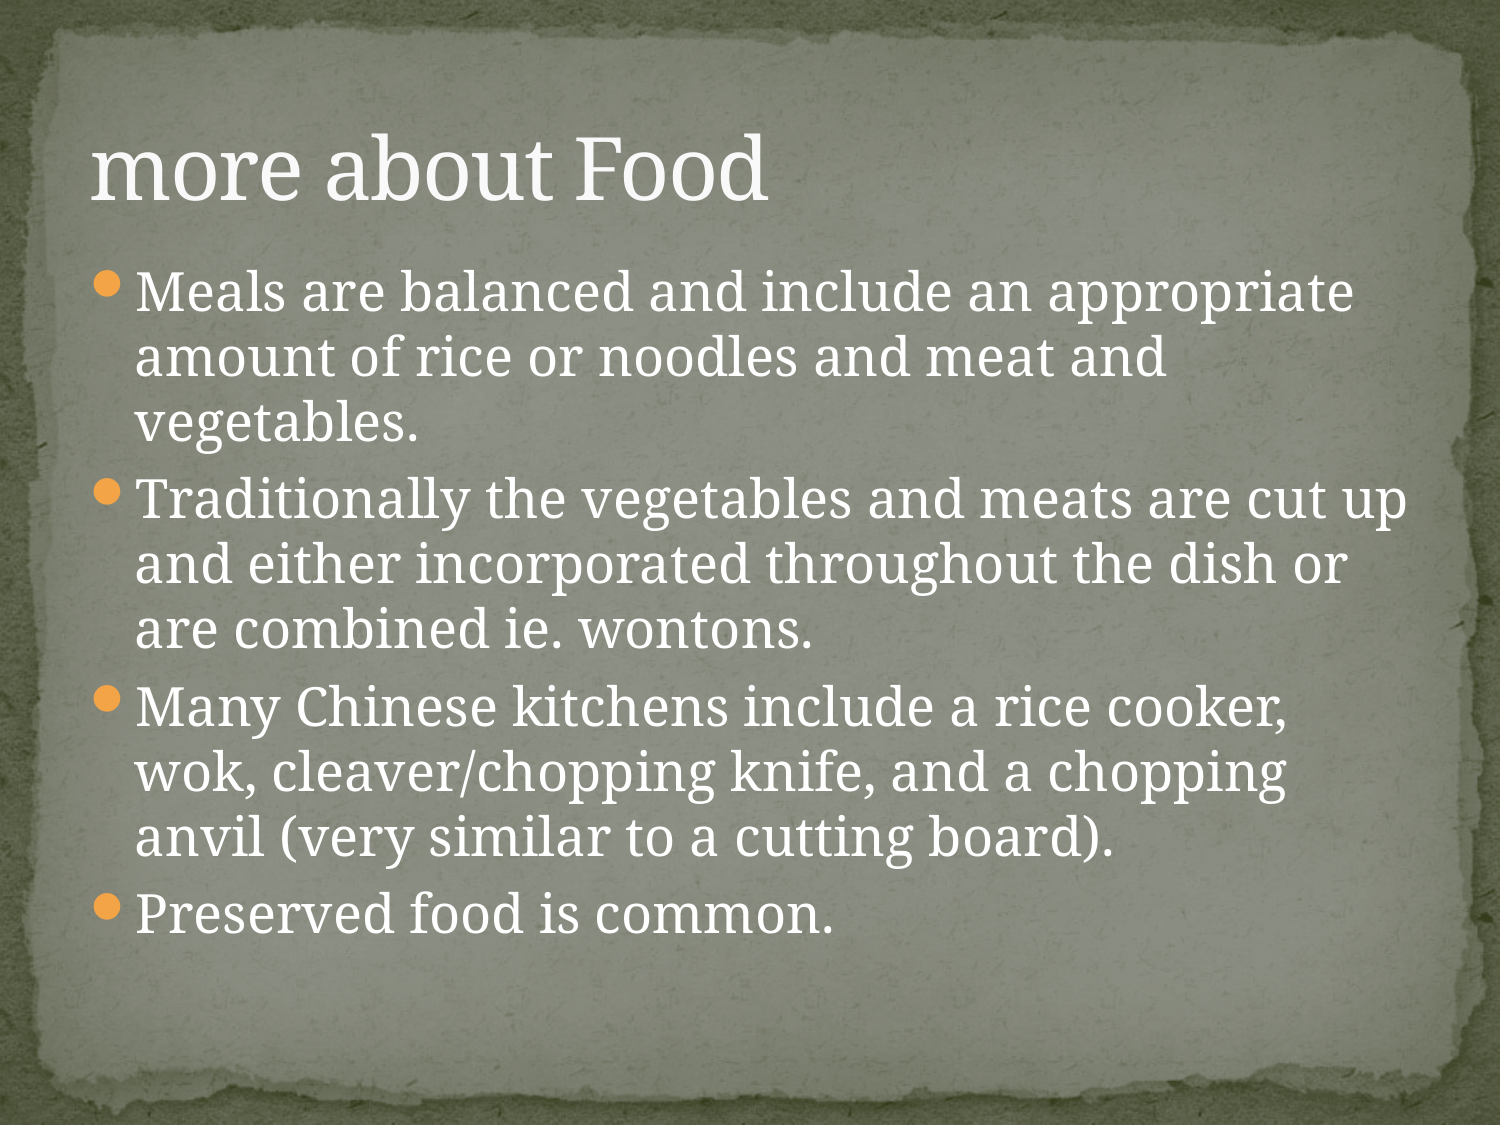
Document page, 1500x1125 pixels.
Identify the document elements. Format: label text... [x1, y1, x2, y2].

title more about Food [74, 24, 1425, 225]
list Meals are balanced and include an appropriate amount of rice or noodles and meat and vegetables. Traditionally the vegetables and meats are cut up and either incorporated throughout the dish or are combined ie. wontons. Many Chinese kitchens include a rice cooker, wok, cleaver/chopping knife, and a chopping anvil (very similar to a cutting board). Preserved food is common. [75, 249, 1425, 1000]
